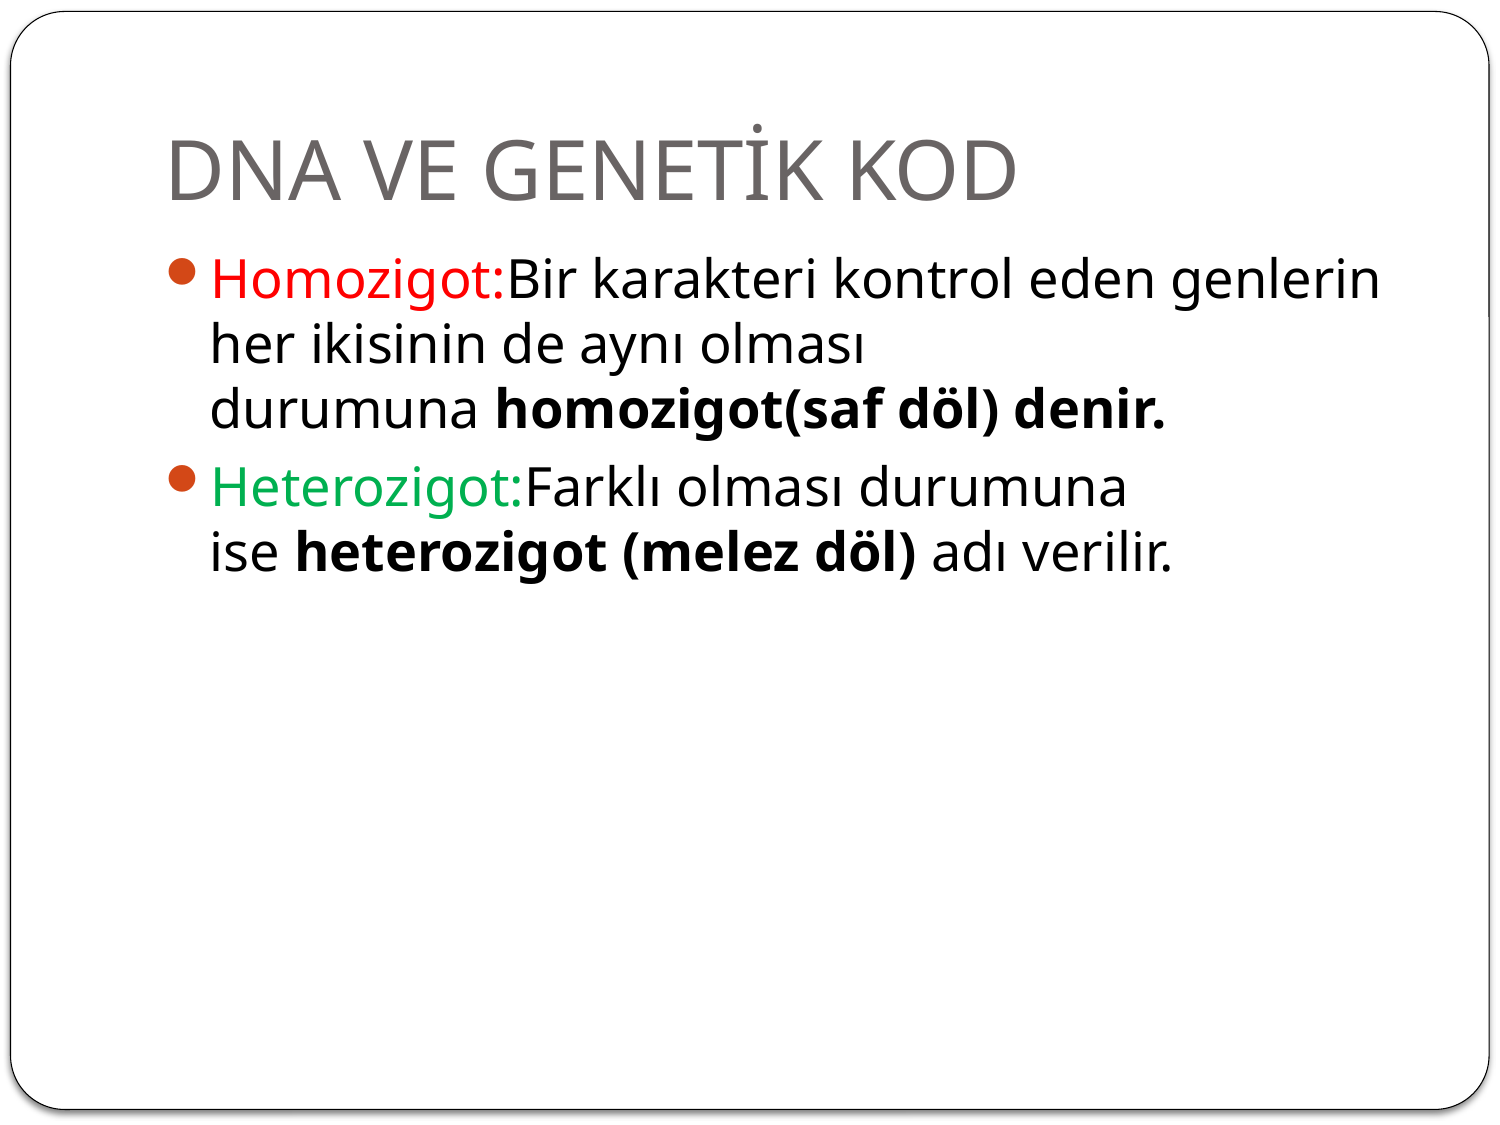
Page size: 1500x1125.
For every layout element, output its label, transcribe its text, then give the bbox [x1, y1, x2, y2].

list Homozigot:Bir karakteri kontrol eden genlerin her ikisinin de aynı olması durumuna homozigot(saf döl) denir. Heterozigot:Farklı olması durumuna ise heterozigot (melez döl) adı verilir. [150, 237, 1425, 988]
title DNA VE GENETİK KOD [150, 45, 1425, 233]
